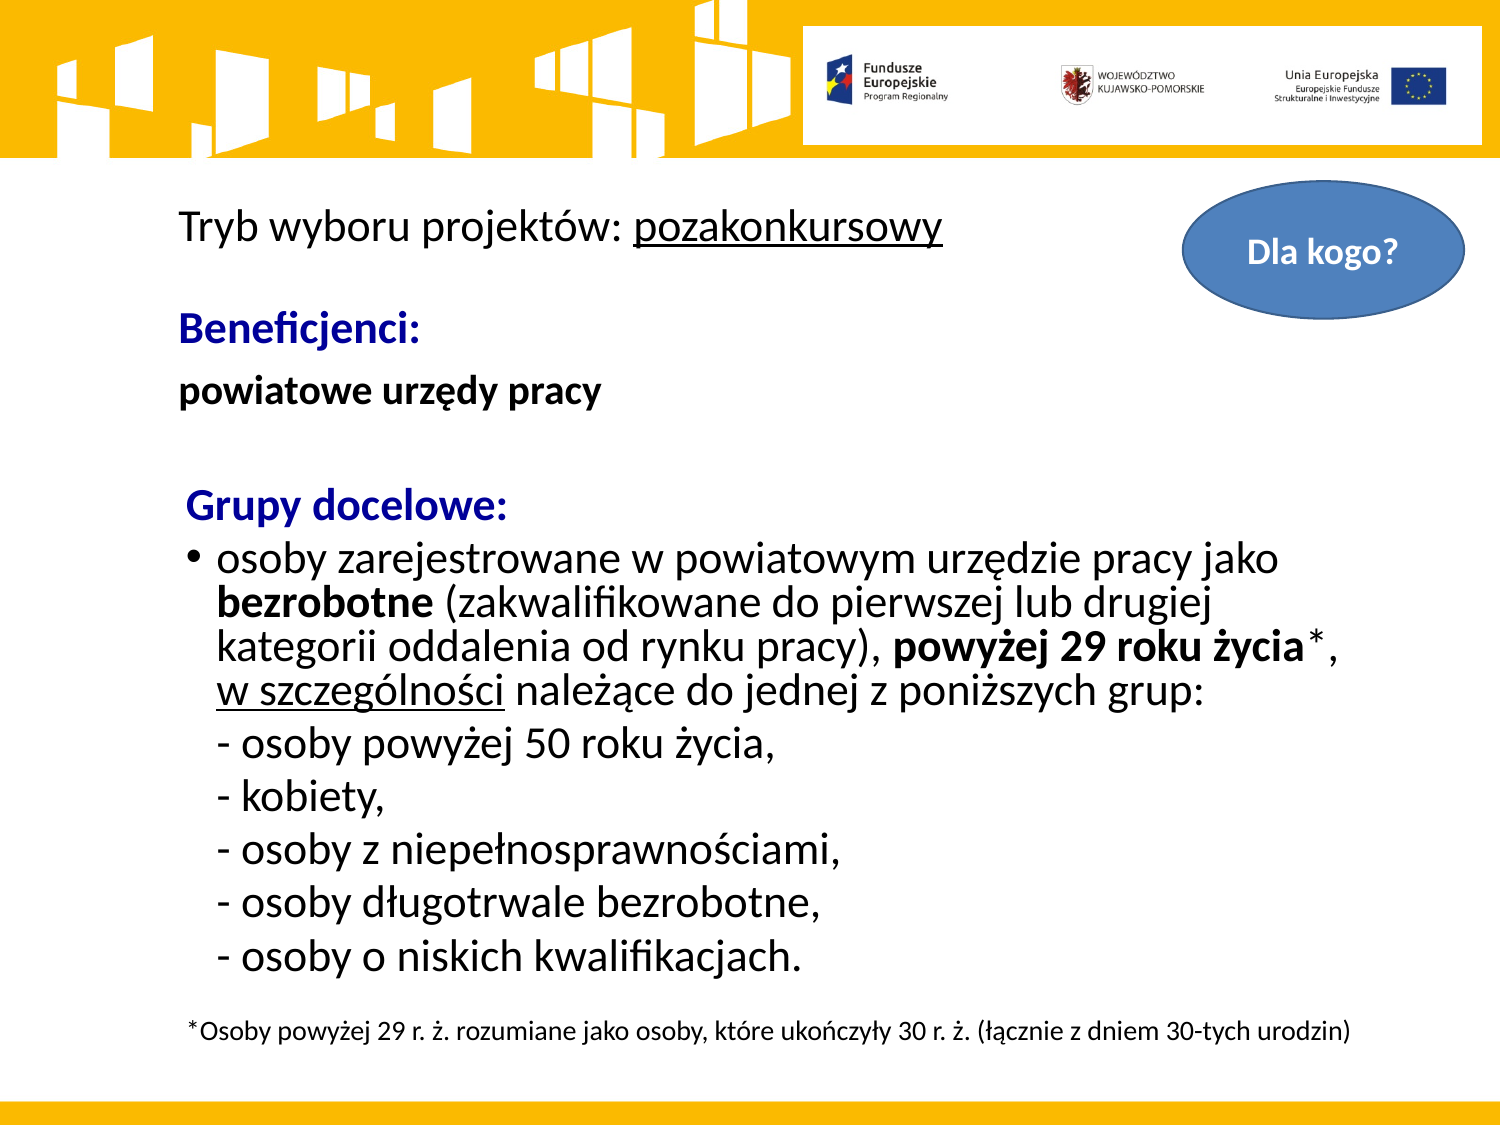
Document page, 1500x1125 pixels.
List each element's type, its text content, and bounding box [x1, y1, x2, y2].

text_box Dla kogo? [1181, 180, 1466, 320]
list Tryb wyboru projektów: pozakonkursowy Beneficjenci: powiatowe urzędy pracy [163, 198, 1439, 414]
text_box Grupy docelowe: osoby zarejestrowane w powiatowym urzędzie pracy jako bezrobotne (zakwalifikowane do pierwszej lub drugiej kategorii oddalenia od rynku pracy), powyżej 29 roku życia*, w szczególności należące do jednej z poniższych grup: - osoby powyżej 50 roku życia, - kobiety, - osoby z niepełnosprawnościami, - osoby długotrwale bezrobotne, - osoby o niskich kwalifikacjach. *Osoby powyżej 29 r. ż. rozumiane jako osoby, które ukończyły 30 r. ż. (łącznie z dniem 30-tych urodzin) [171, 414, 1400, 1035]
picture [0, 0, 1500, 1125]
